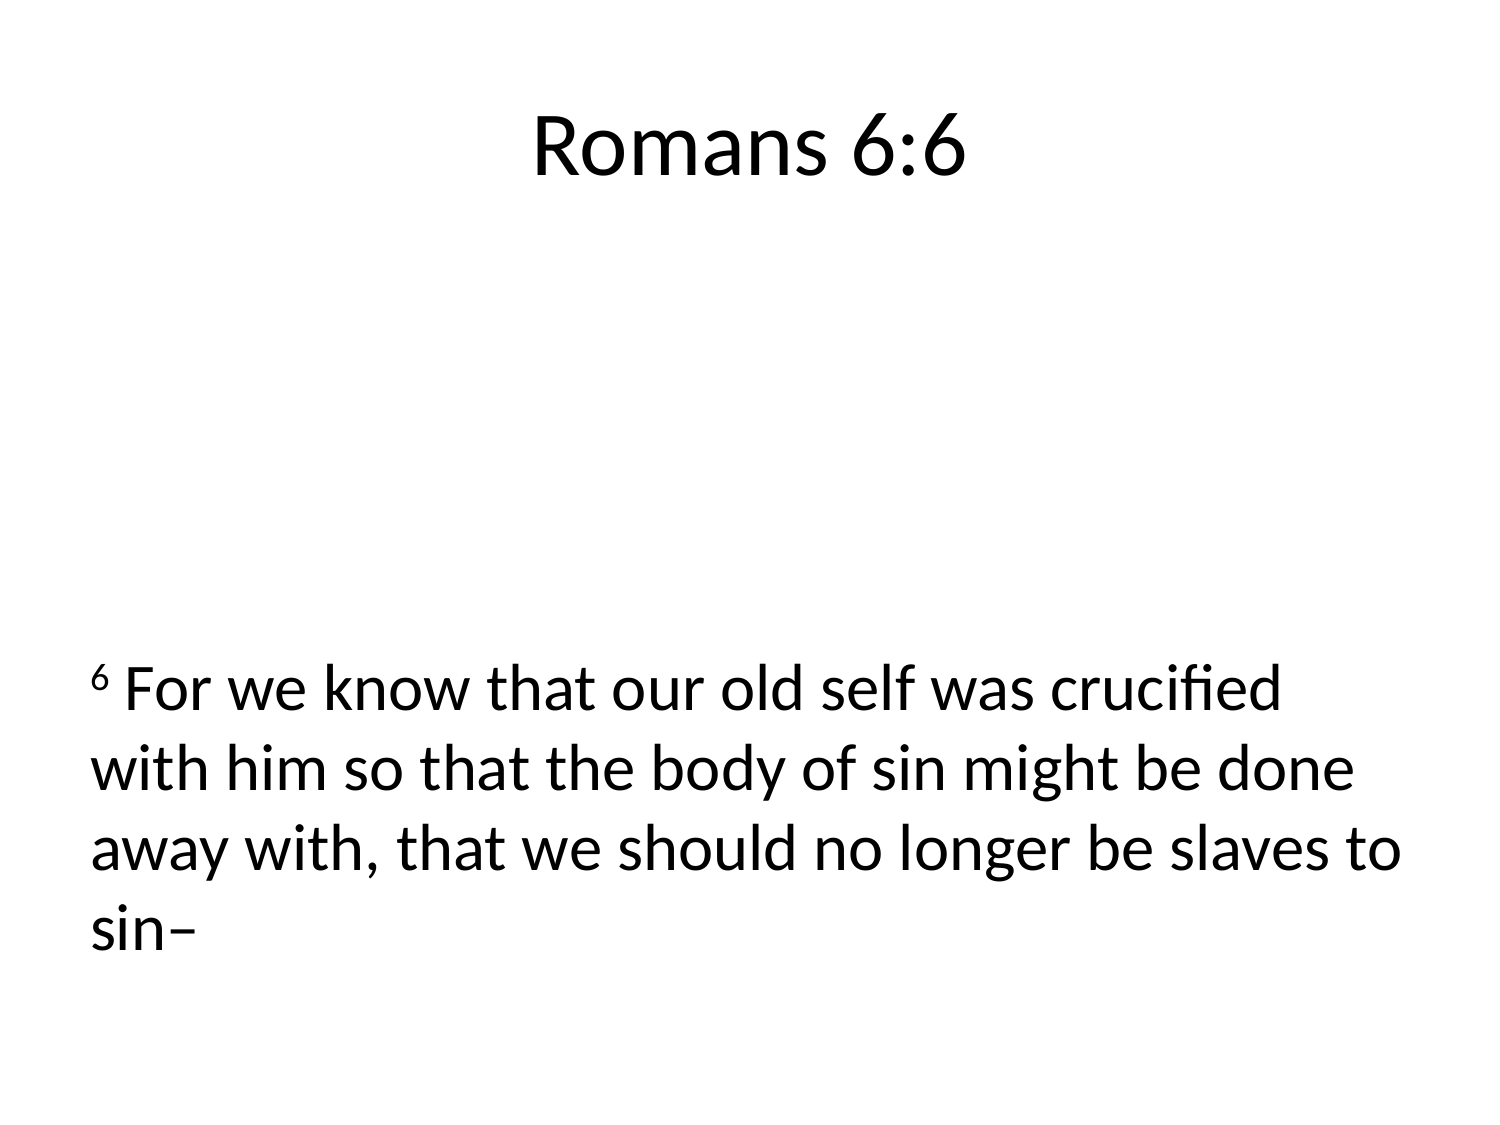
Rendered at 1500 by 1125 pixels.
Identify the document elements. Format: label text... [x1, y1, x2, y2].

title Romans 6:6 [75, 45, 1425, 233]
list 6 For we know that our old self was crucified with him so that the body of sin might be done away with, that we should no longer be slaves to sin– [75, 262, 1425, 1005]
